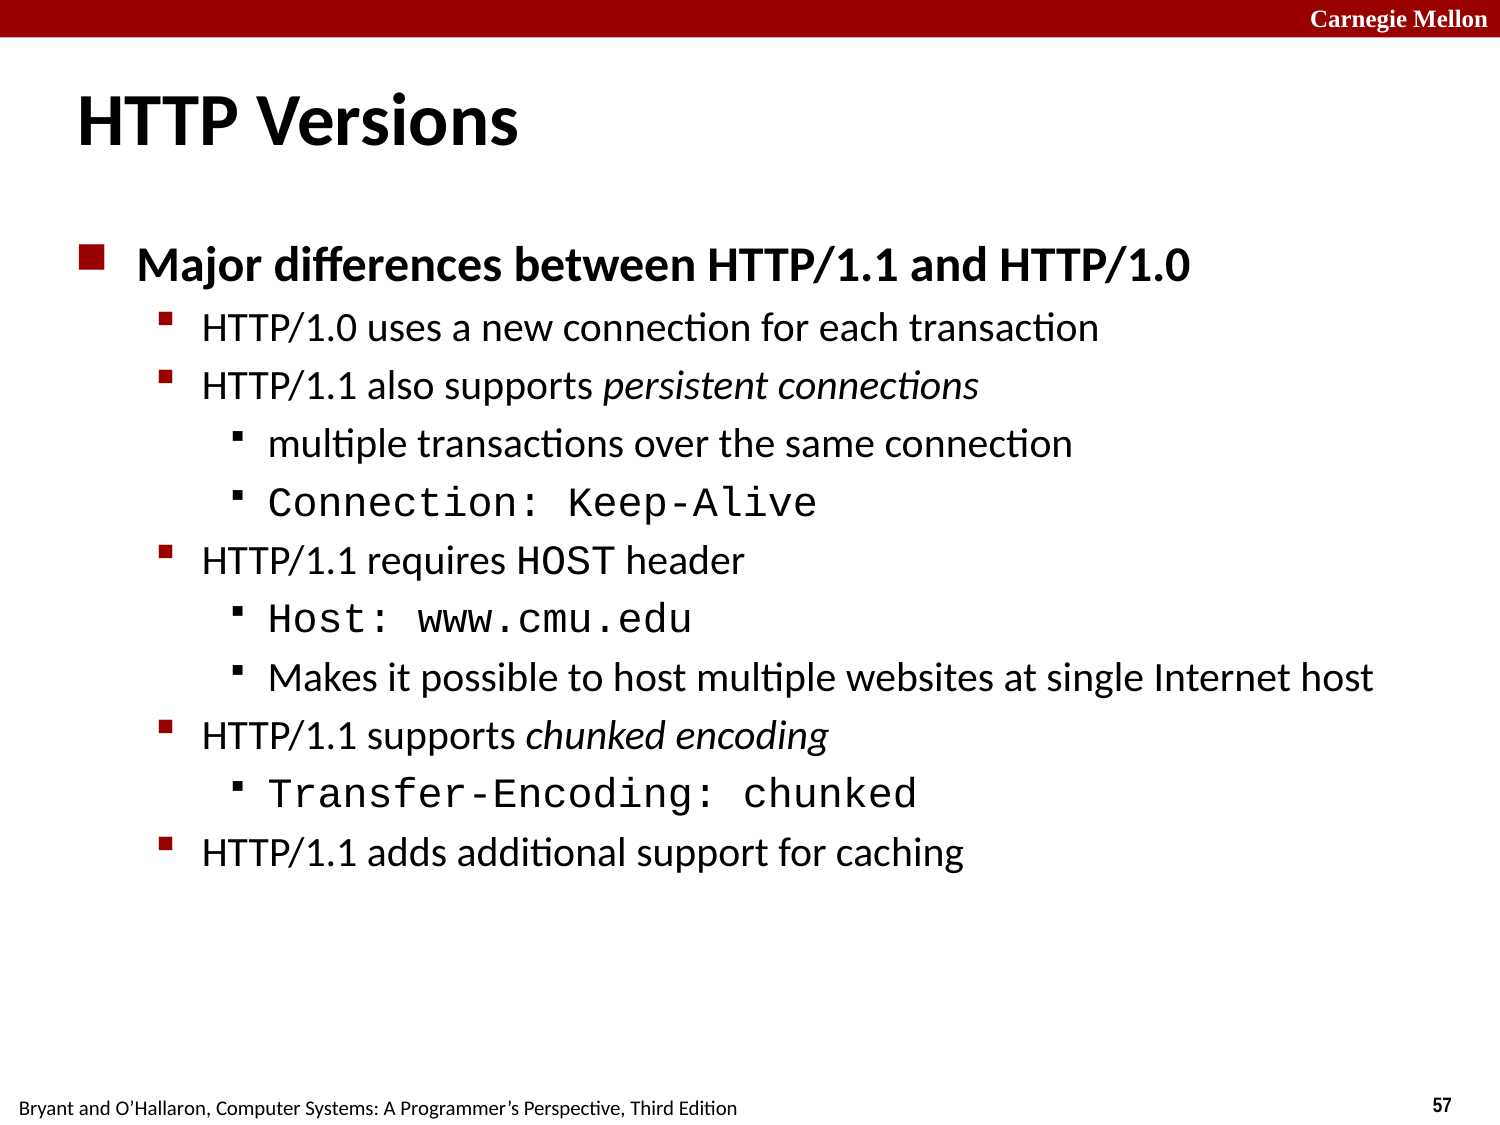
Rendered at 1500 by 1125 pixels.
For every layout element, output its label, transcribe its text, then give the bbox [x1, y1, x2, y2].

title HTTP Versions [62, 68, 1144, 163]
list Major differences between HTTP/1.1 and HTTP/1.0 HTTP/1.0 uses a new connection for each transaction HTTP/1.1 also supports persistent connections multiple transactions over the same connection Connection: Keep-Alive HTTP/1.1 requires HOST header Host: www.cmu.edu Makes it possible to host multiple websites at single Internet host HTTP/1.1 supports chunked encoding Transfer-Encoding: chunked HTTP/1.1 adds additional support for caching [64, 223, 1413, 1040]
